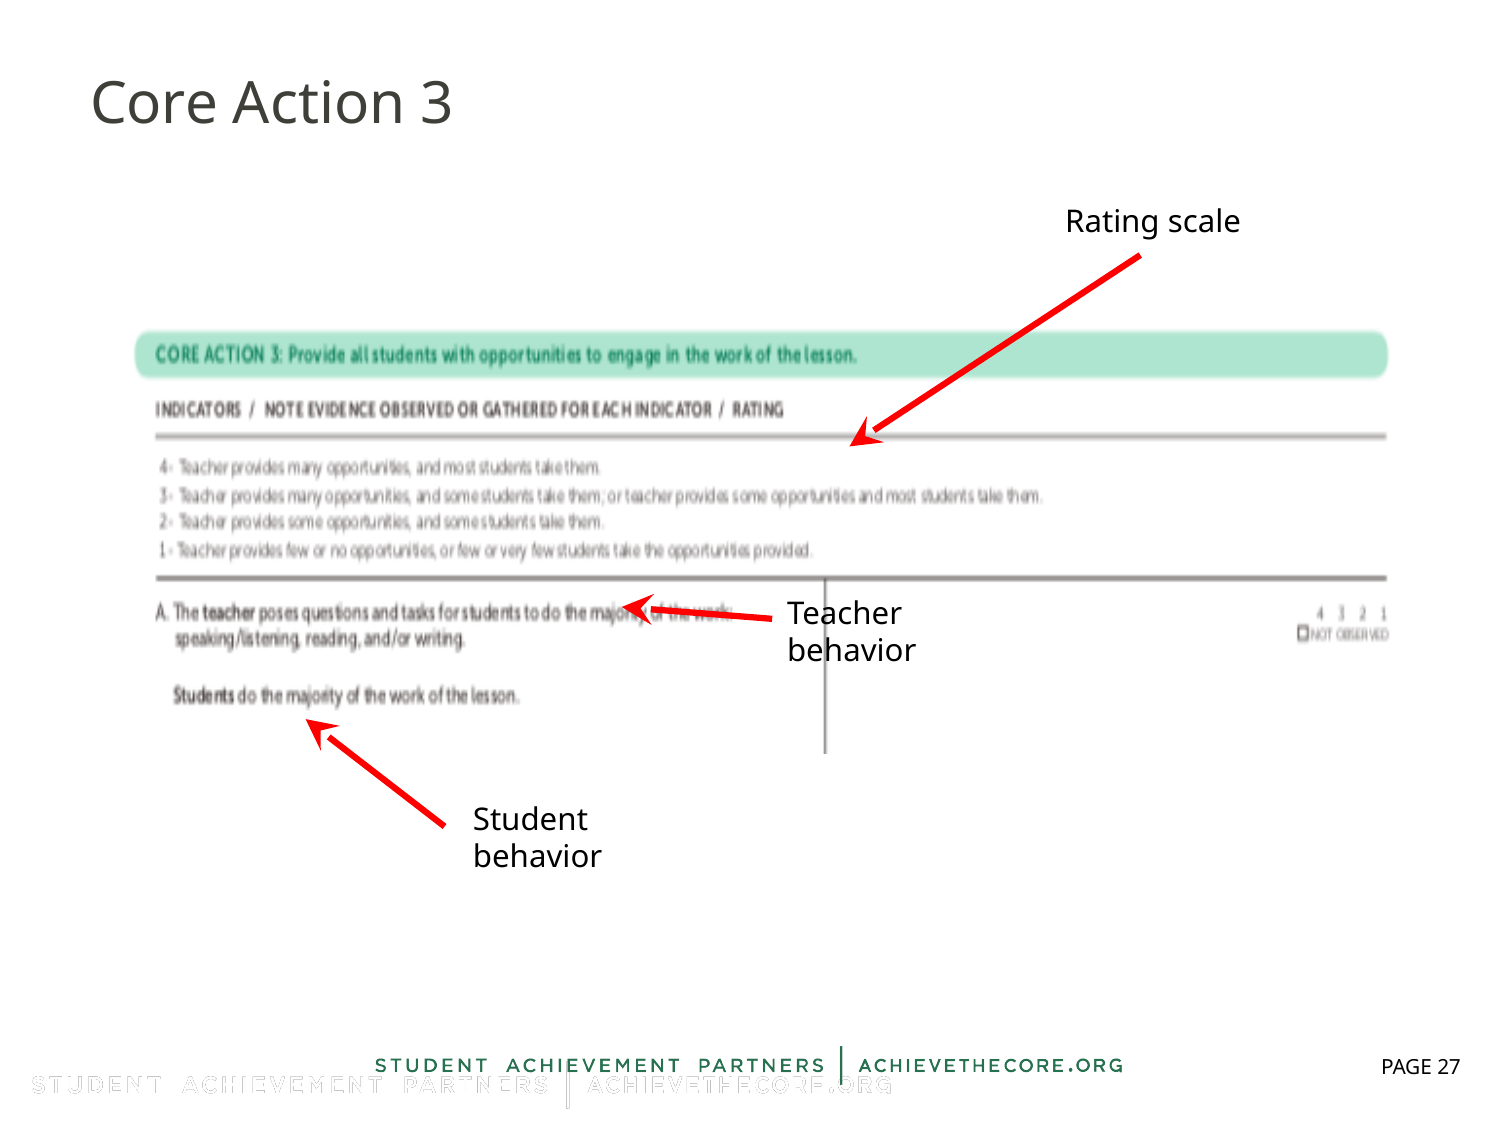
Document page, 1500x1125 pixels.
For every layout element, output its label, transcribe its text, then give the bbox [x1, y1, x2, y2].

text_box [621, 606, 773, 620]
picture [121, 313, 1404, 754]
title Core Action 3 [75, 46, 1425, 154]
text_box Student behavior [457, 783, 678, 895]
text_box Rating scale [1049, 186, 1490, 300]
picture [12, 1046, 1122, 1112]
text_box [305, 718, 445, 827]
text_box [849, 254, 1141, 447]
